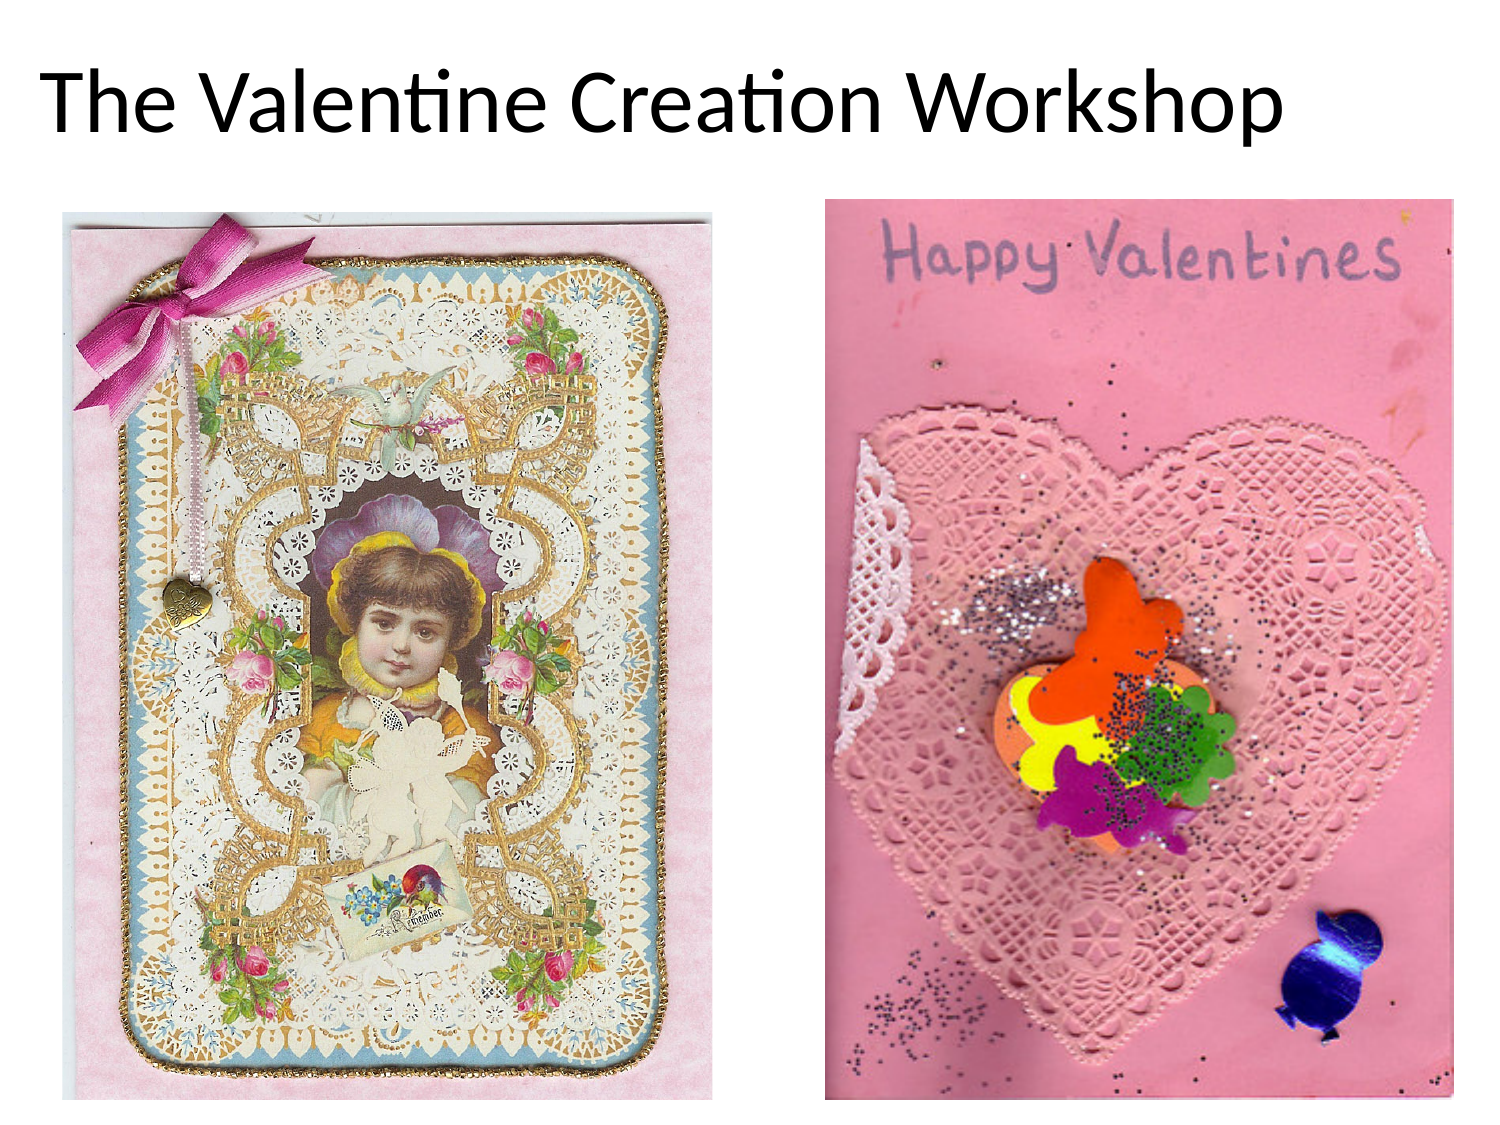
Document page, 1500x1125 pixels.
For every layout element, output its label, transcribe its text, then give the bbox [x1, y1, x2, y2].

picture [824, 199, 1454, 1101]
text_box The Valentine Creation Workshop [24, 33, 1350, 158]
picture [62, 212, 713, 1101]
